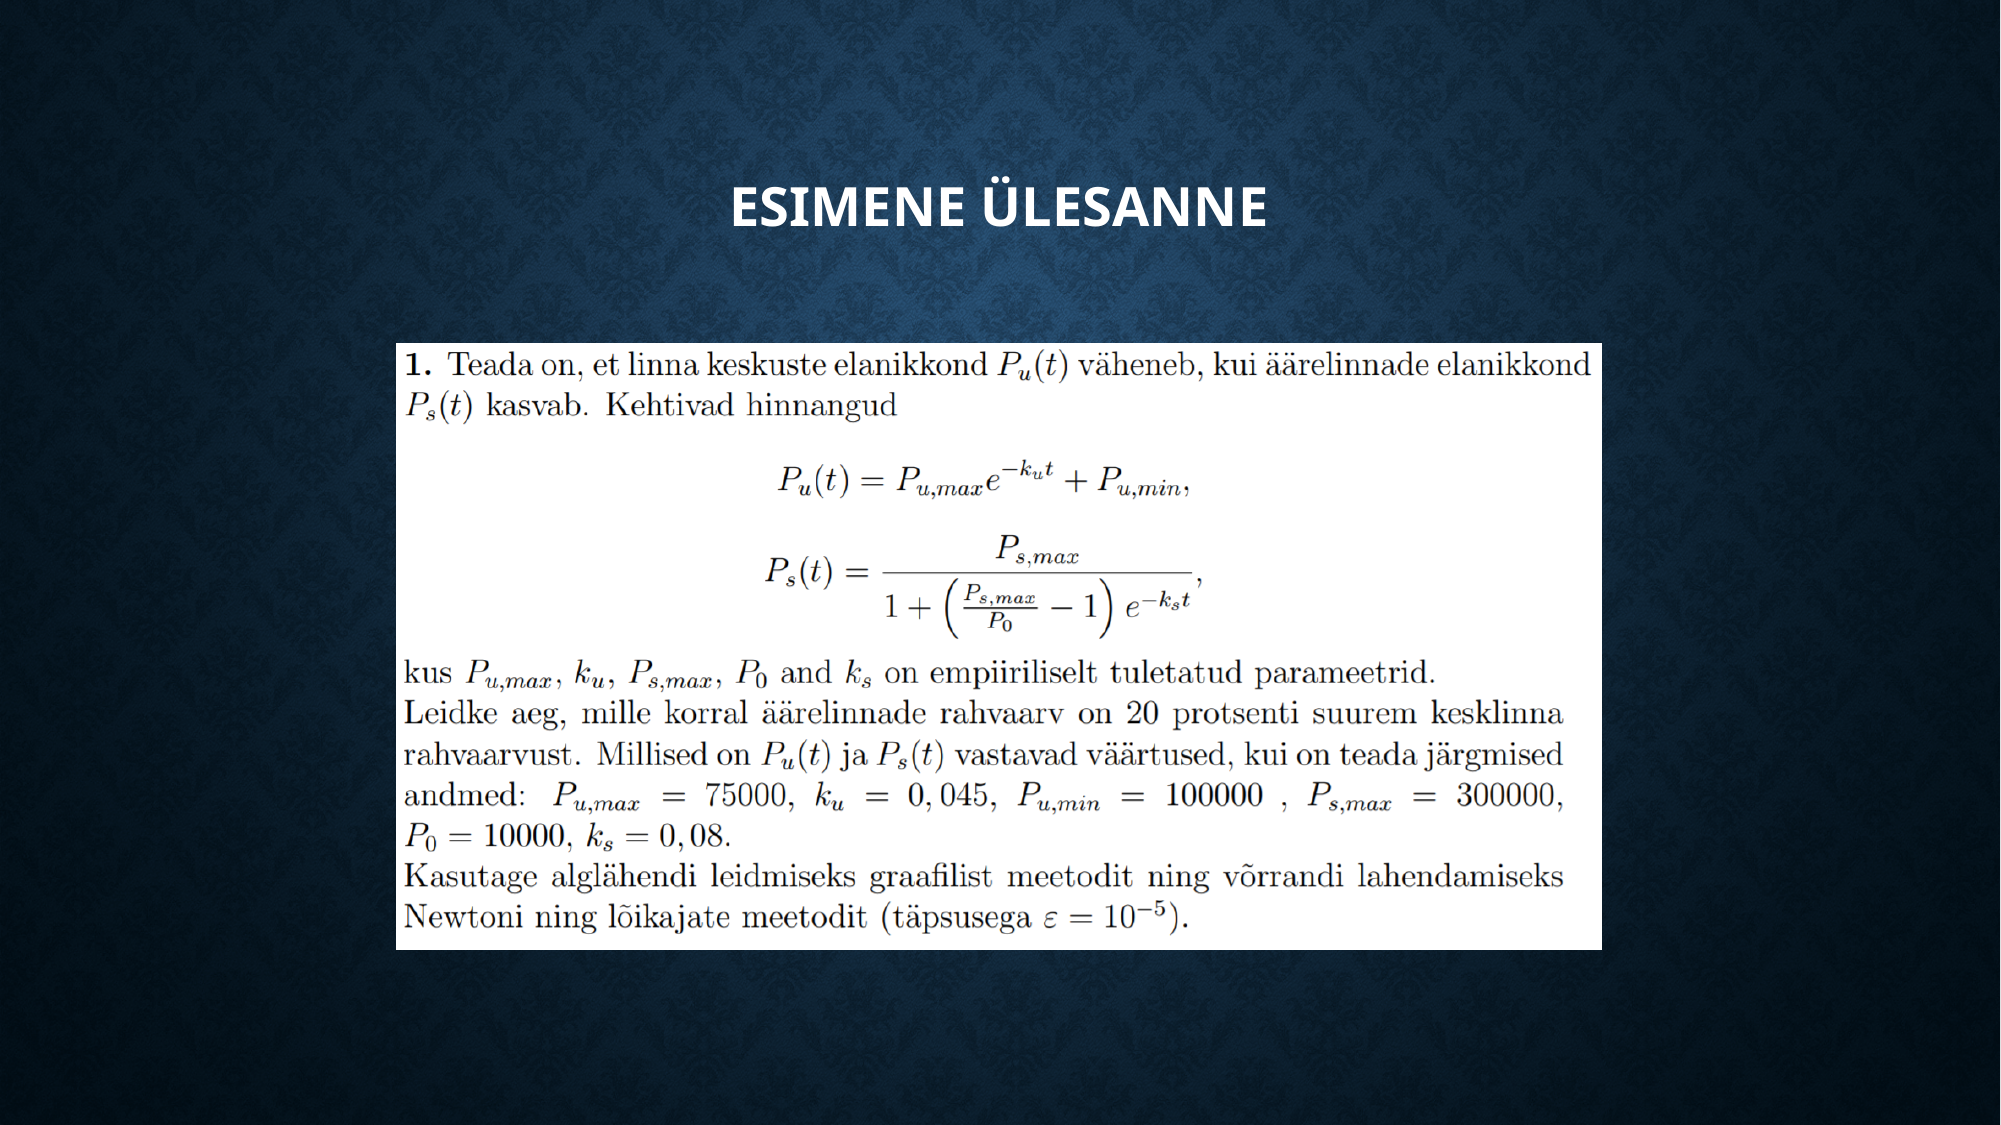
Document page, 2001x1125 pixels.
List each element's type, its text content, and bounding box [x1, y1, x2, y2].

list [396, 343, 1603, 951]
title Esimene ülesanne [149, 99, 1849, 318]
